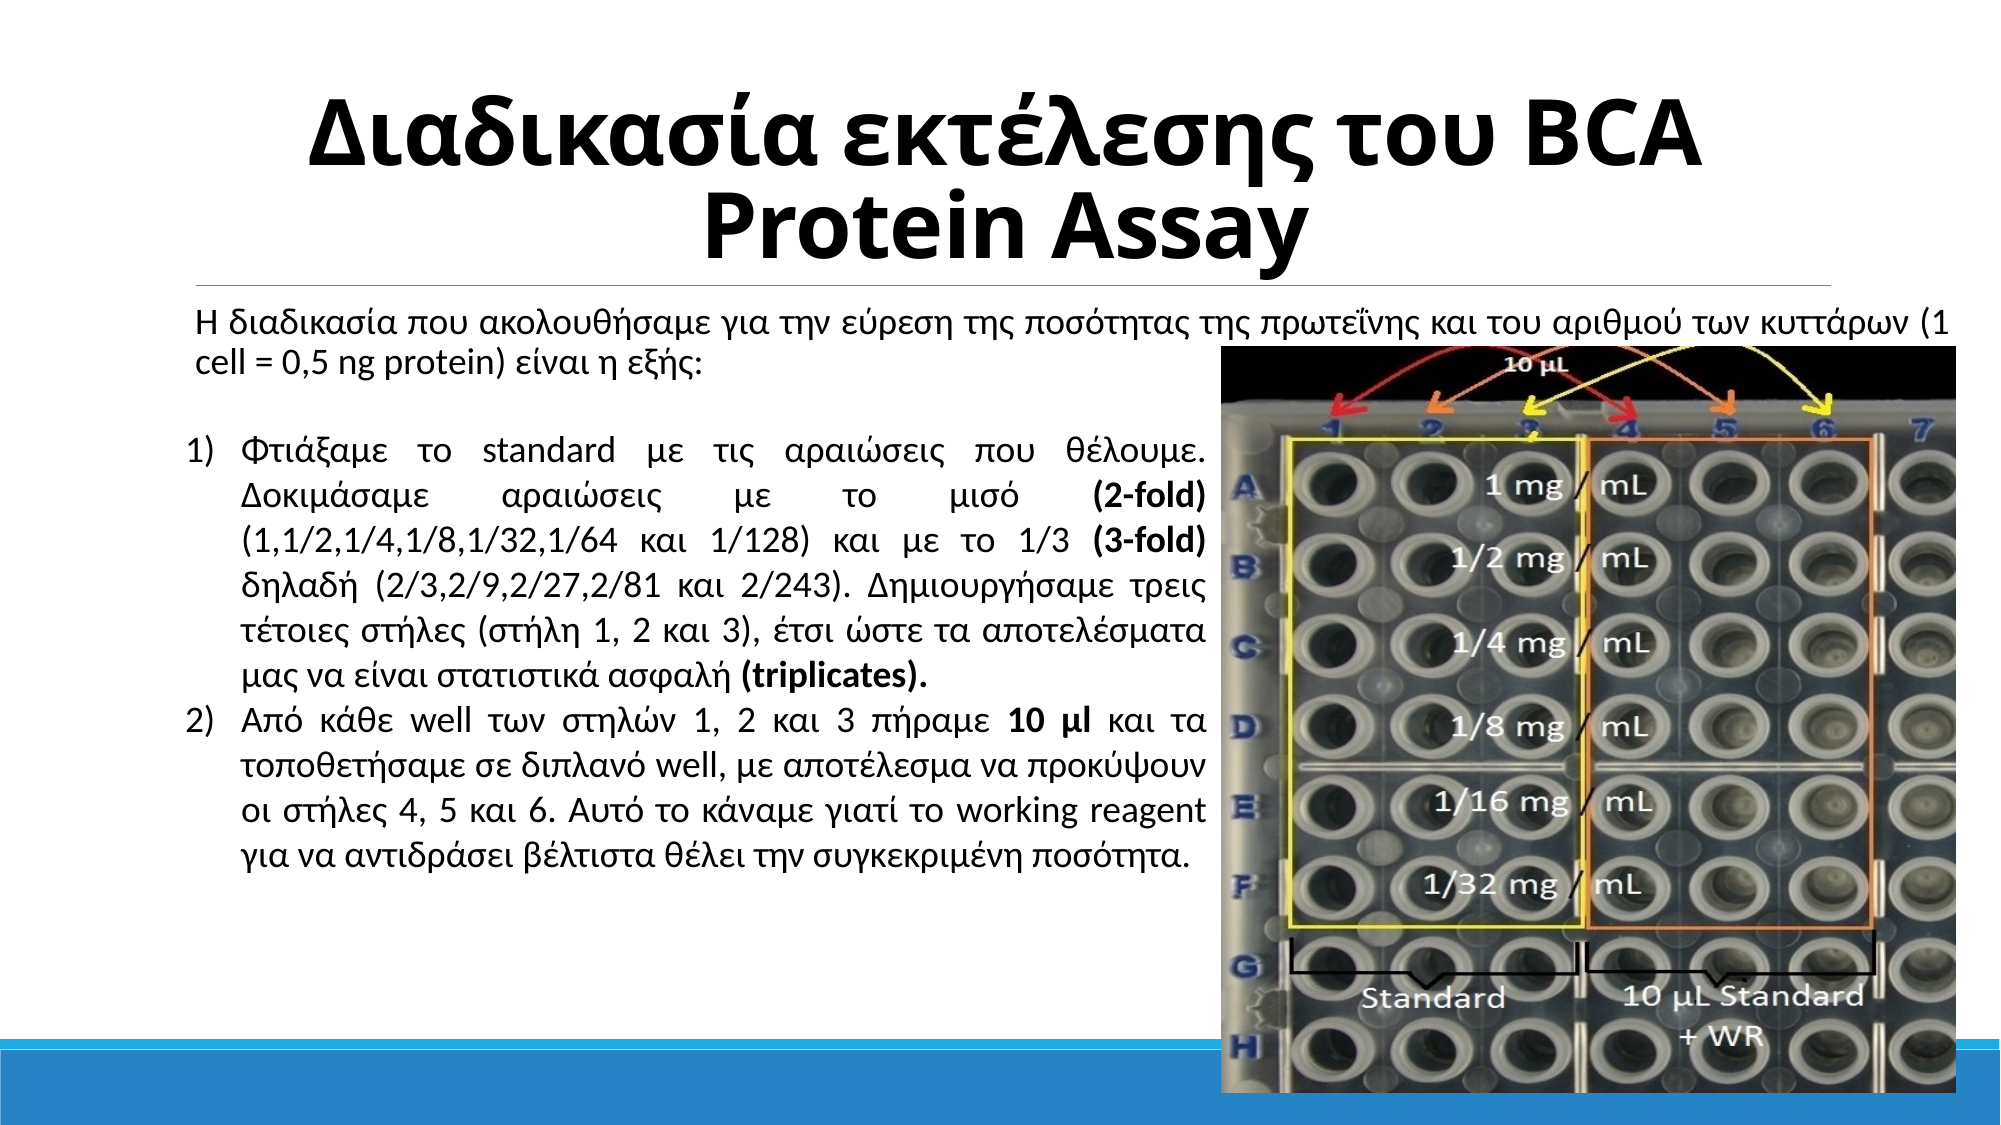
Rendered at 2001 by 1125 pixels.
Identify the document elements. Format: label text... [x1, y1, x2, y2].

list Η διαδικασία που ακολουθήσαμε για την εύρεση της ποσότητας της πρωτεΐνης και του αριθμού των κυττάρων (1 cell = 0,5 ng protein) είναι η εξής: [180, 294, 1952, 417]
text_box Φτιάξαμε το standard με τις αραιώσεις που θέλουμε. Δοκιμάσαμε αραιώσεις με το μισό (2-fold) (1,1/2,1/4,1/8,1/32,1/64 και 1/128) και με το 1/3 (3-fold) δηλαδή (2/3,2/9,2/27,2/81 και 2/243). Δημιουργήσαμε τρεις τέτοιες στήλες (στήλη 1, 2 και 3), έτσι ώστε τα αποτελέσματα μας να είναι στατιστικά ασφαλή (triplicates). Από κάθε well των στηλών 1, 2 και 3 πήραμε 10 μl και τα τοποθετήσαμε σε διπλανό well, με αποτέλεσμα να προκύψουν οι στήλες 4, 5 και 6. Αυτό το κάναμε γιατί το working reagent για να αντιδράσει βέλτιστα θέλει την συγκεκριμένη ποσότητα. [170, 417, 1218, 883]
title Διαδικασία εκτέλεσης του BCA Protein Assay [180, 47, 1830, 285]
picture [1221, 346, 1956, 1094]
